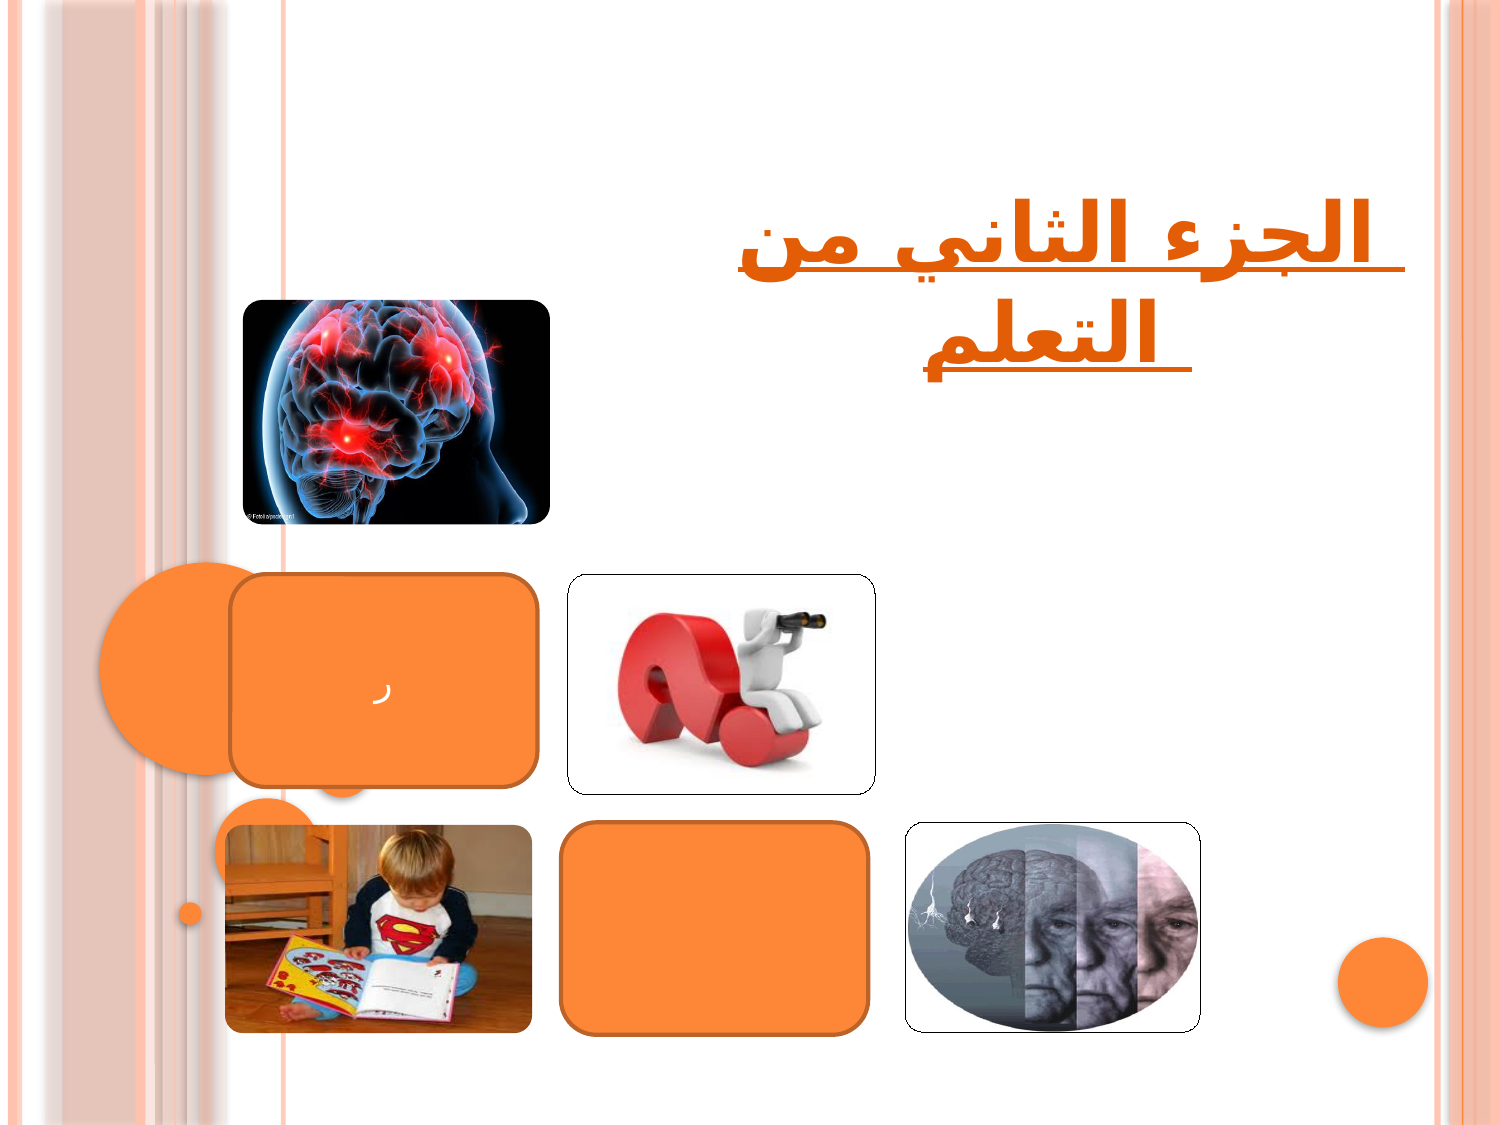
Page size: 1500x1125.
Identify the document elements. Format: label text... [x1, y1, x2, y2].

title الجزء الثاني من التعلم [655, 255, 1459, 387]
picture [904, 821, 1201, 1033]
picture [567, 573, 876, 796]
picture [224, 824, 533, 1034]
text_box [558, 820, 871, 1037]
text_box ر [228, 572, 540, 790]
picture [242, 299, 551, 525]
